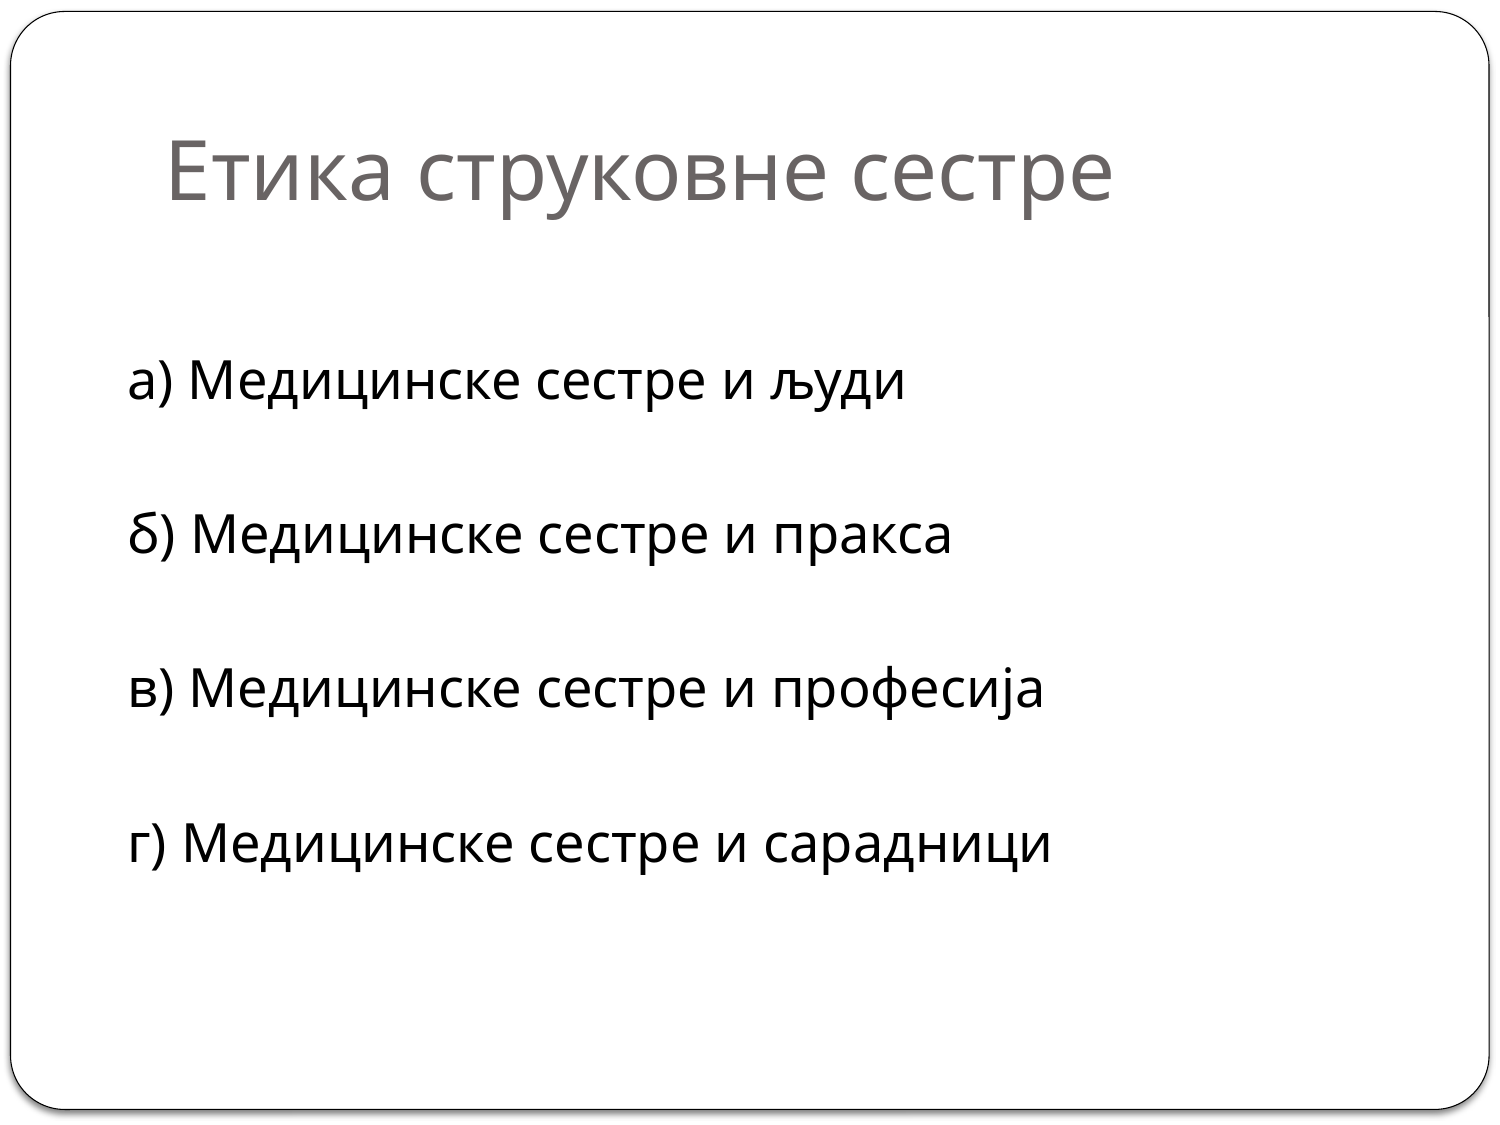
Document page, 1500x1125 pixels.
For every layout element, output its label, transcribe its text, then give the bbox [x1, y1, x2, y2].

title Етика струковне сестре [150, 45, 1425, 233]
list а) Медицинске сестре и људи б) Медицинске сестре и пракса в) Медицинске сестре и професија г) Медицинске сестре и сарадници [112, 337, 1425, 988]
